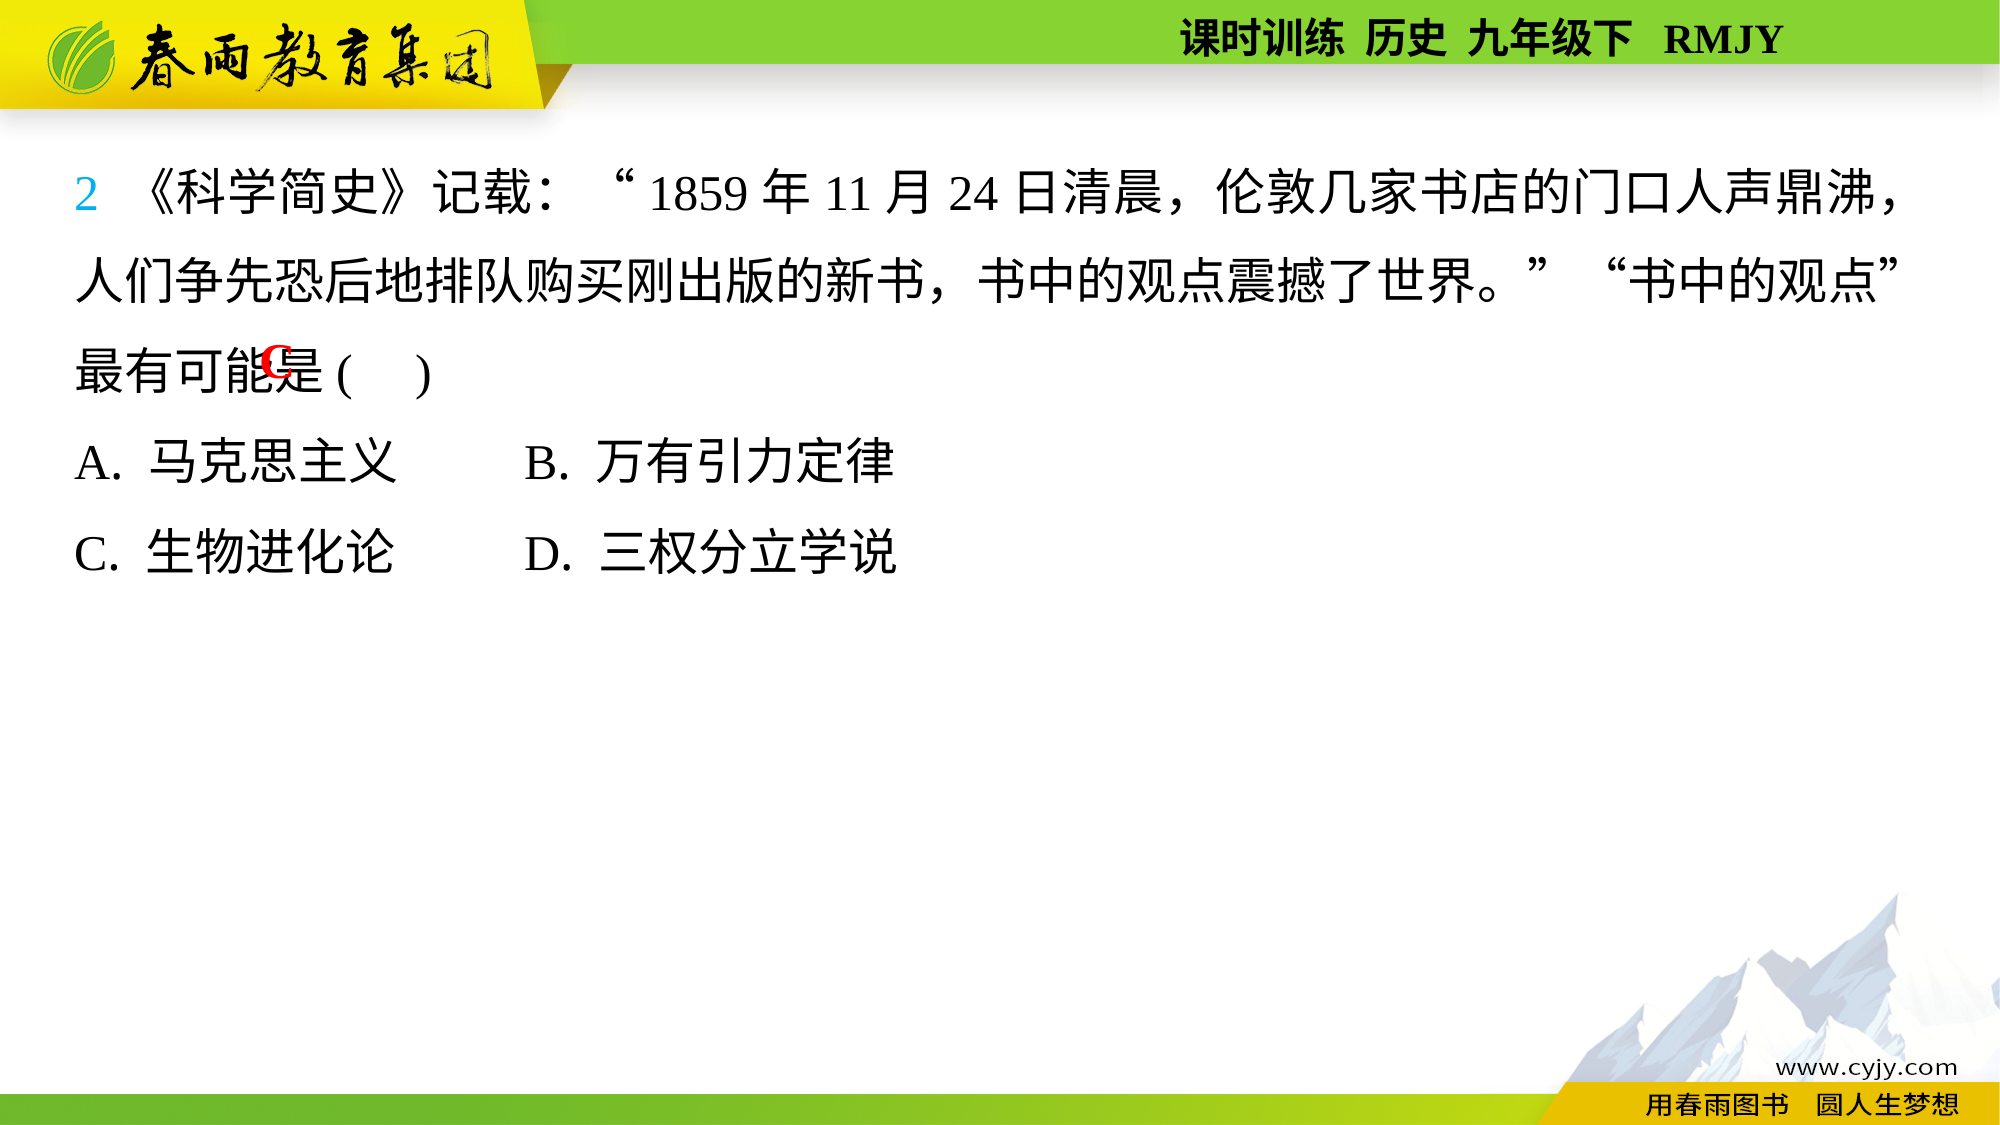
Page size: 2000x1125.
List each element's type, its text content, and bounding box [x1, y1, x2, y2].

text_box C [244, 321, 311, 397]
list 2 《科学简史》记载：“1859年11月24日清晨，伦敦几家书店的门口人声鼎沸，人们争先恐后地排队购买刚出版的新书，书中的观点震撼了世界。”“书中的观点”最有可能是( ) A. 马克思主义 B. 万有引力定律 C. 生物进化论 D. 三权分立学说 [59, 122, 1944, 581]
picture [0, 0, 2000, 1125]
